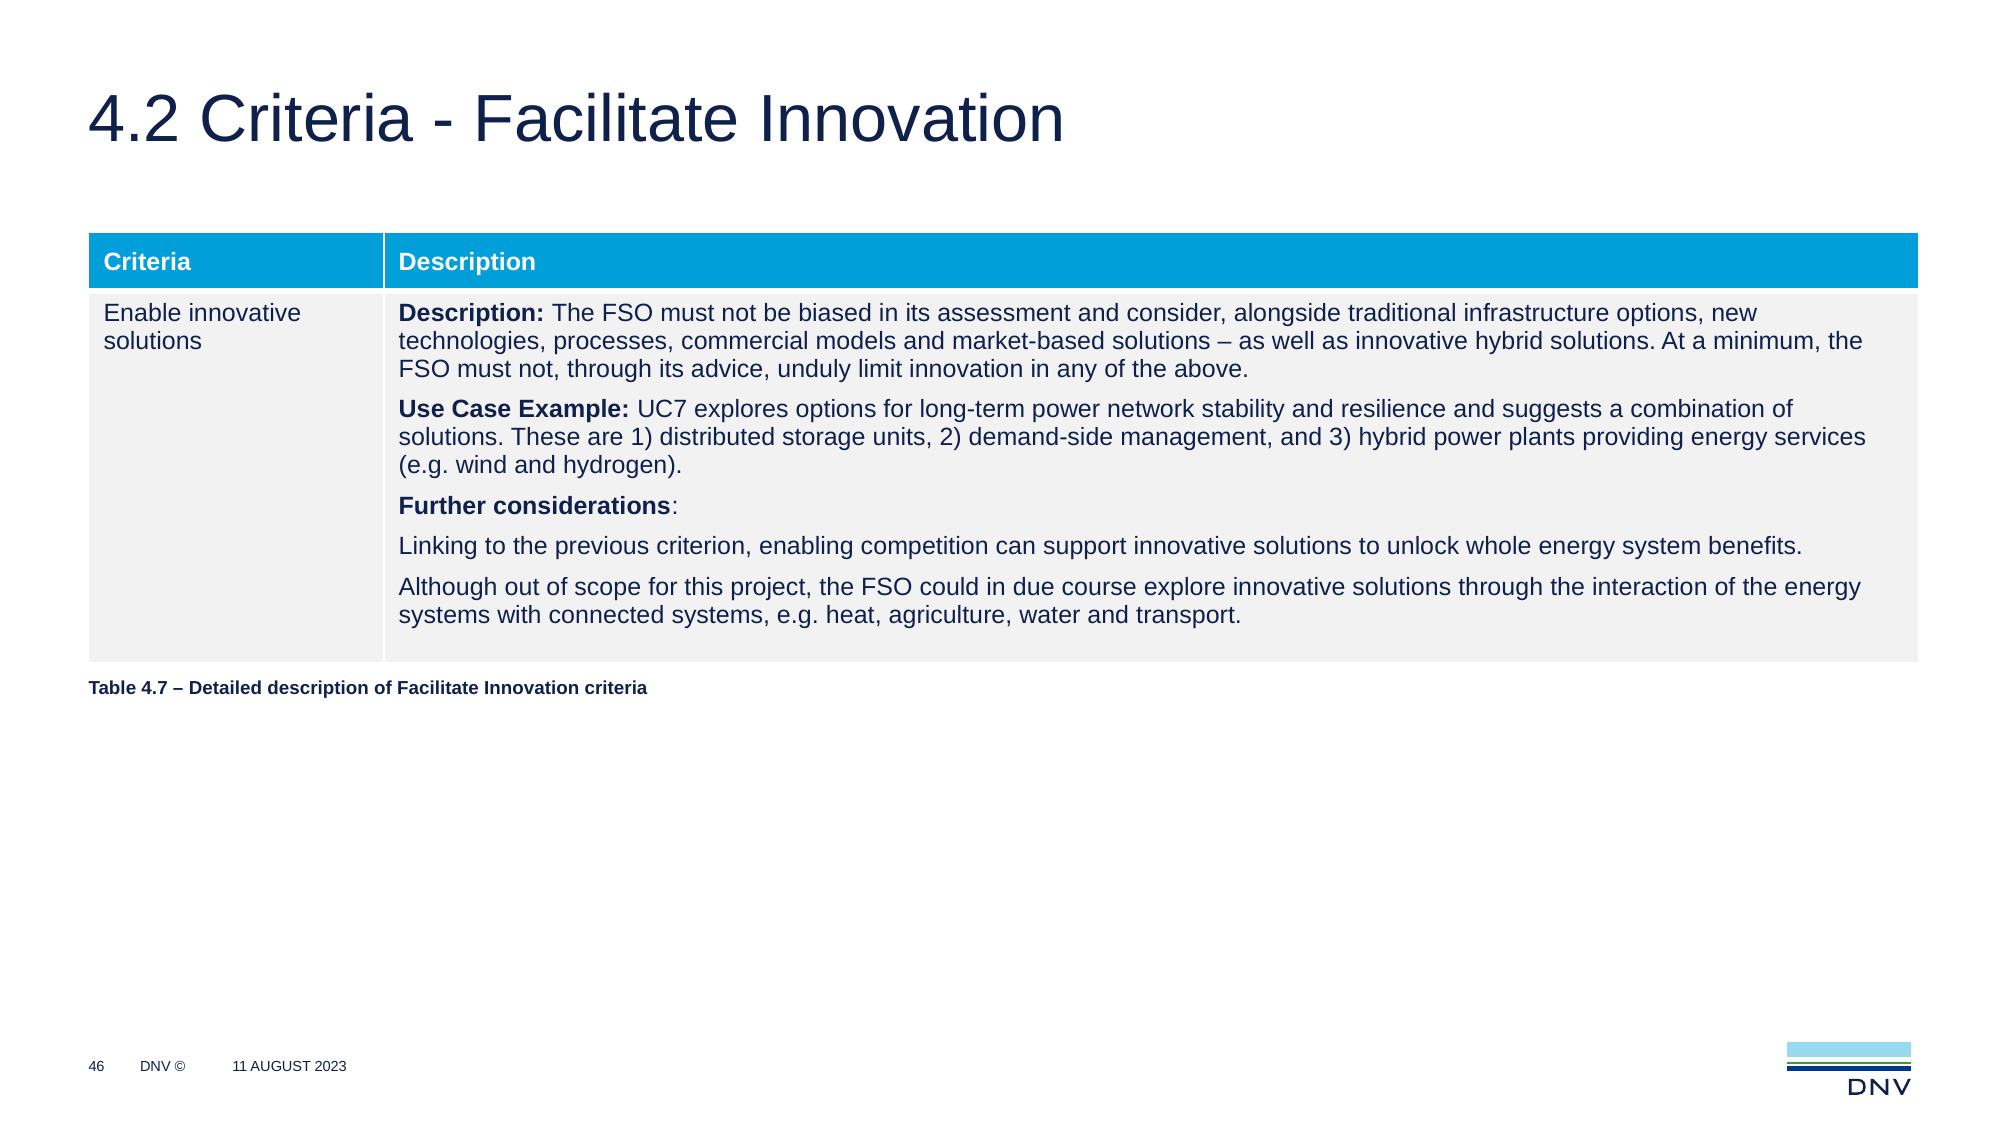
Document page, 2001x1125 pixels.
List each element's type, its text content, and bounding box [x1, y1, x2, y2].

table_header Description [385, 233, 1918, 288]
text_box Table 4.7 – Detailed description of Facilitate Innovation criteria [88, 675, 957, 698]
table_header Criteria [89, 233, 383, 288]
text_box 4.2 Criteria - Facilitate Innovation [88, 88, 1912, 169]
slide_number 46 [88, 1056, 133, 1082]
table_cell Enable innovative solutions [89, 294, 383, 662]
table_cell Description: The FSO must not be biased in its assessment and consider, alongside traditional infrastructure options, new technologies, processes, commercial models and market-based solutions – as well as innovative hybrid solutions. At a minimum, the FSO must not, through its advice, unduly limit innovation in any of the above. Use Case Example: UC7 explores options for long-term power network stability and resilience and suggests a combination of solutions. These are 1) distributed storage units, 2) demand-side management, and 3) hybrid power plants providing energy services (e.g. wind and hydrogen). Further considerations: Linking to the previous criterion, enabling competition can support innovative solutions to unlock whole energy system benefits. Although out of scope for this project, the FSO could in due course explore innovative solutions through the interaction of the energy systems with connected systems, e.g. heat, agriculture, water and transport. [385, 294, 1918, 662]
